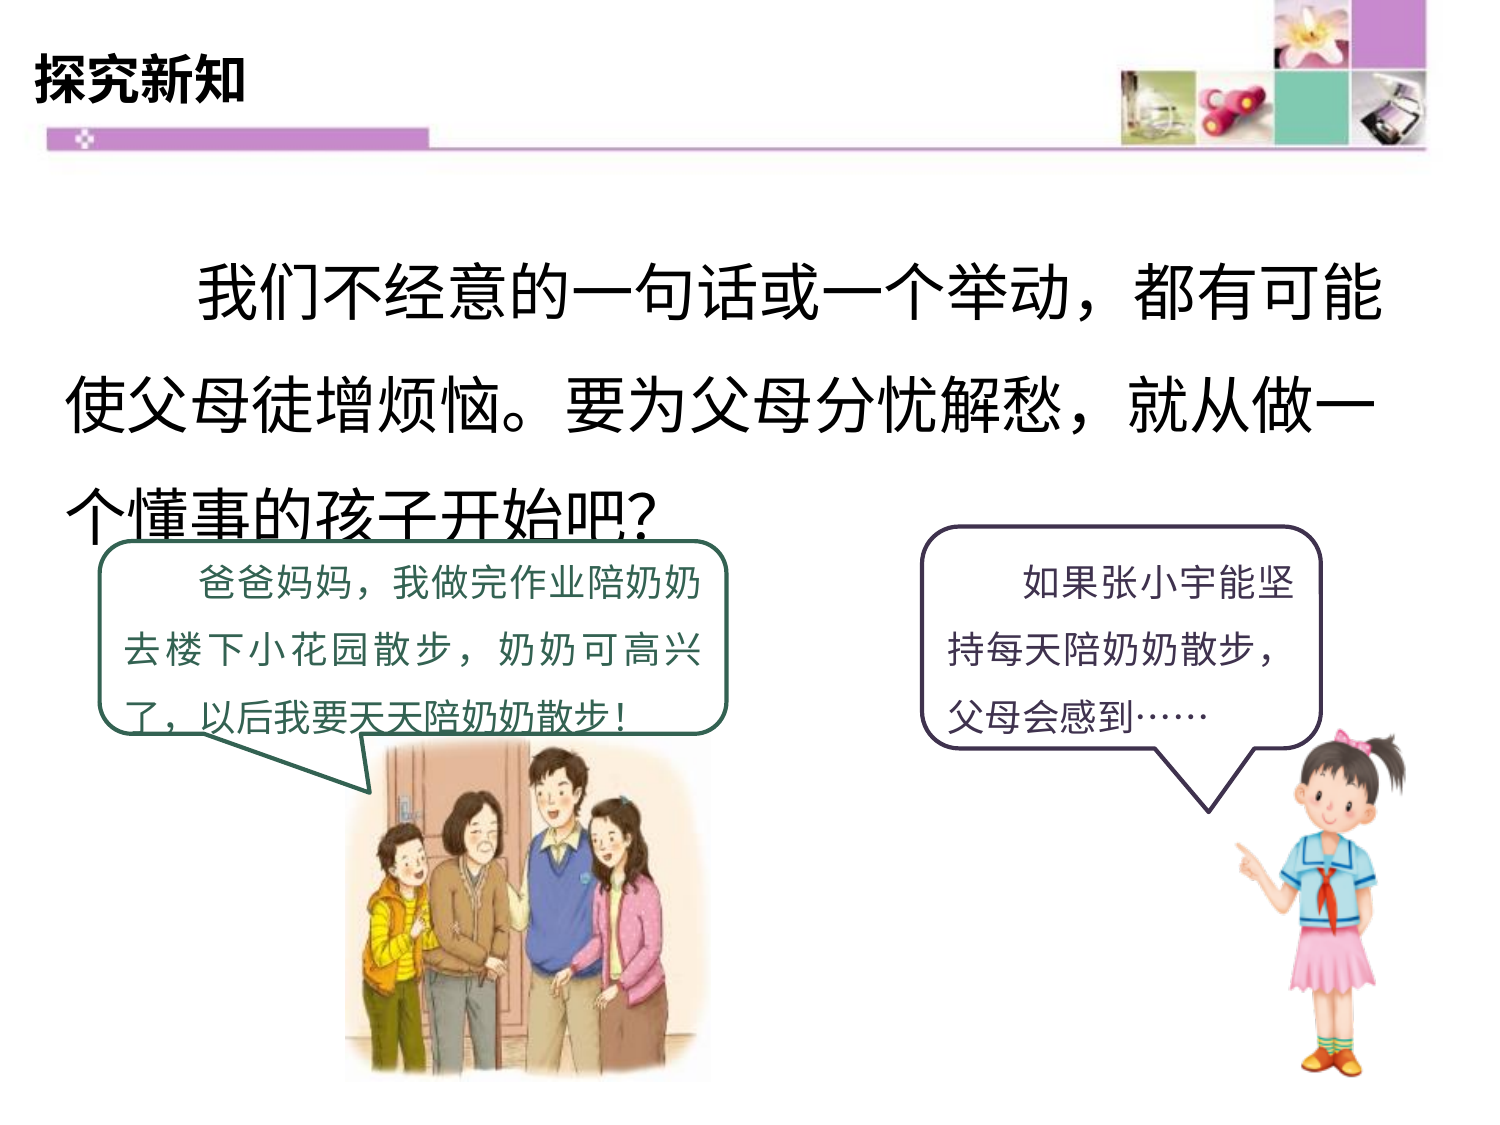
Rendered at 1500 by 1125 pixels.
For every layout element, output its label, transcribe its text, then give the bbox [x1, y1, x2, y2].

picture [0, 0, 1500, 1125]
text_box 如果张小宇能坚持每天陪奶奶散步，父母会感到…… [919, 524, 1323, 815]
text_box 我们不经意的一句话或一个举动，都有可能使父母徒增烦恼。要为父母分忧解愁，就从做一个懂事的孩子开始吧？ [49, 208, 1450, 339]
text_box 爸爸妈妈，我做完作业陪奶奶去楼下小花园散步，奶奶可高兴了，以后我要天天陪奶奶散步！ [97, 538, 729, 785]
title 探究新知 [18, 38, 1483, 119]
